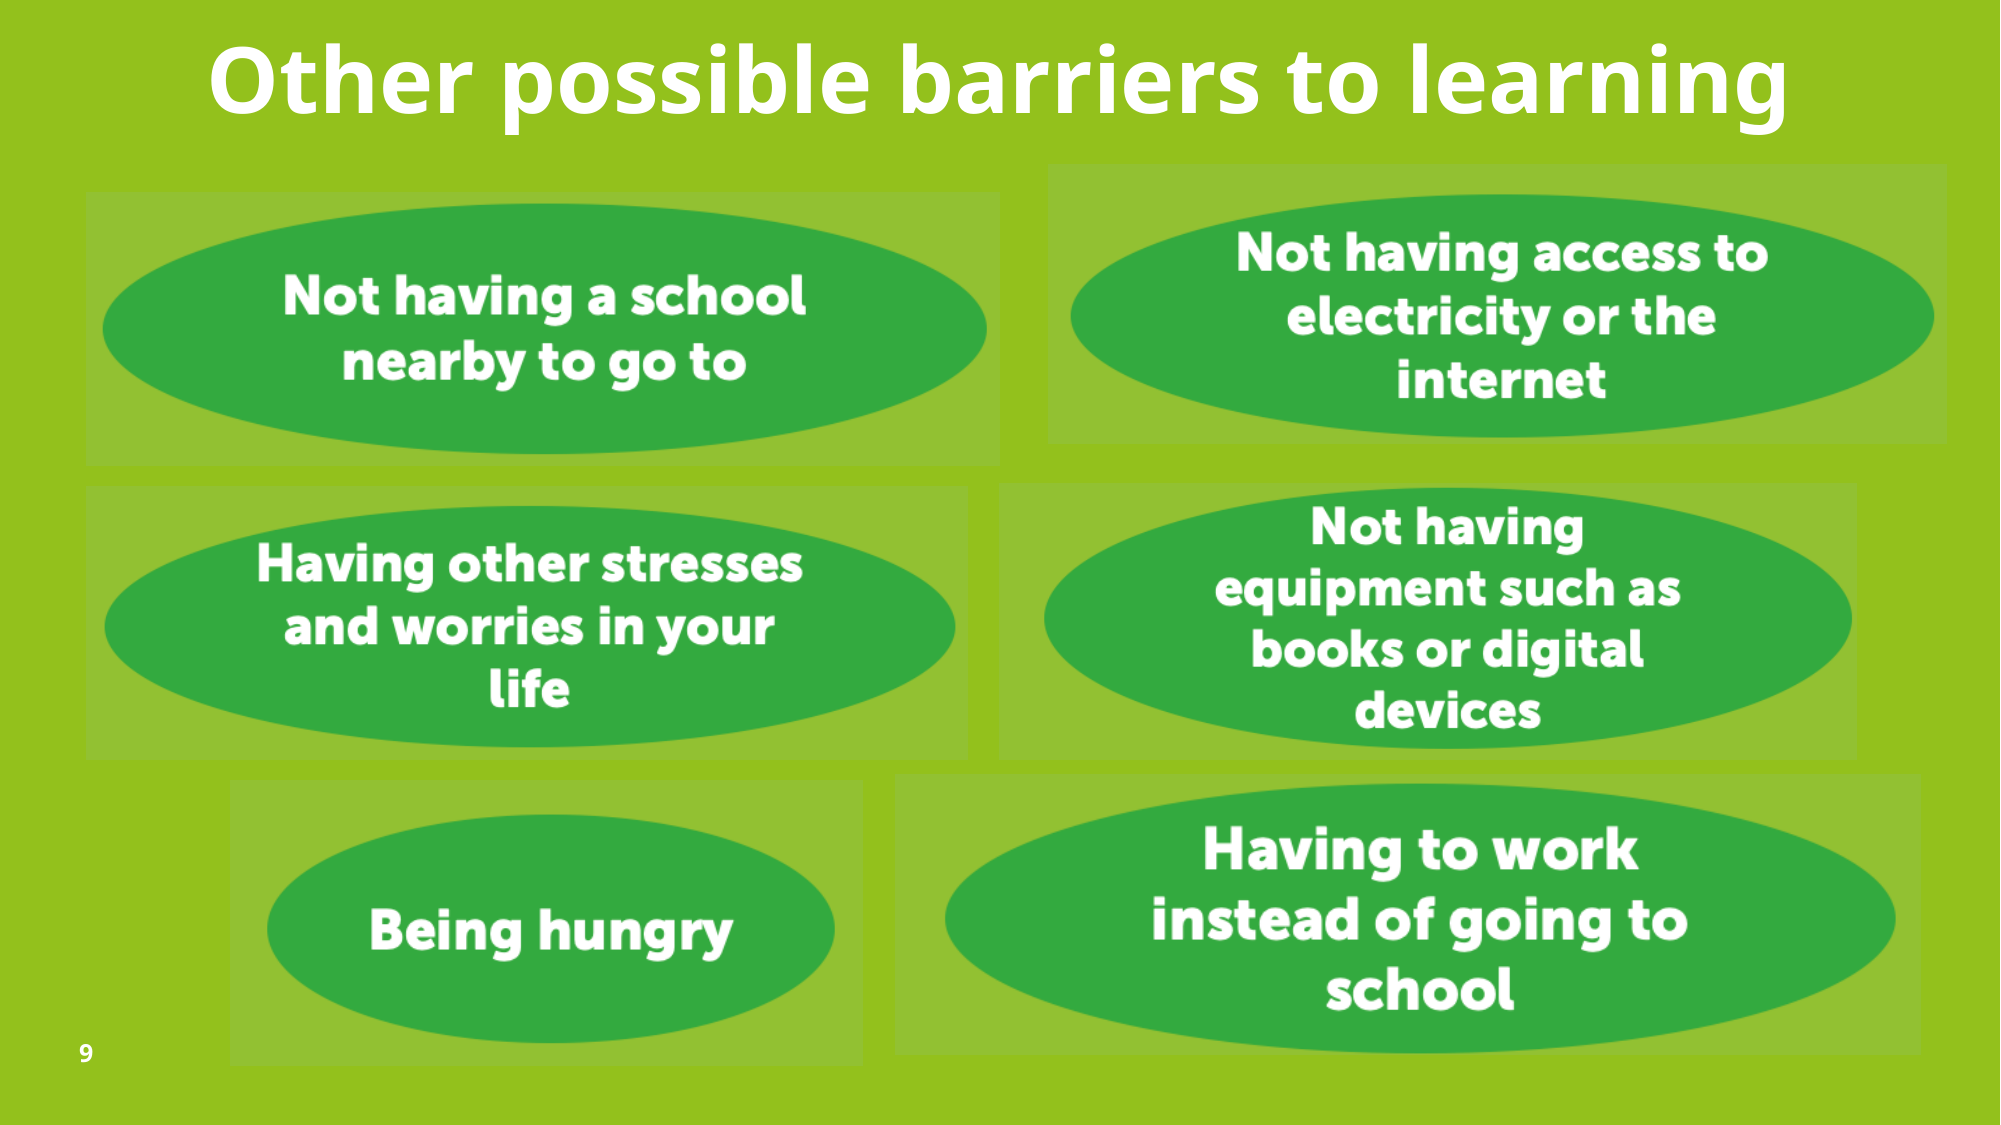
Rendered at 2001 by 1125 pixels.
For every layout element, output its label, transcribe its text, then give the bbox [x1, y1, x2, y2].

picture [86, 192, 1000, 466]
title Other possible barriers to learning [99, 44, 1900, 233]
picture [86, 486, 968, 760]
slide_number 9 [79, 1023, 189, 1072]
picture [230, 780, 863, 1066]
picture [999, 483, 1857, 760]
picture [895, 774, 1921, 1055]
picture [1048, 164, 1947, 444]
